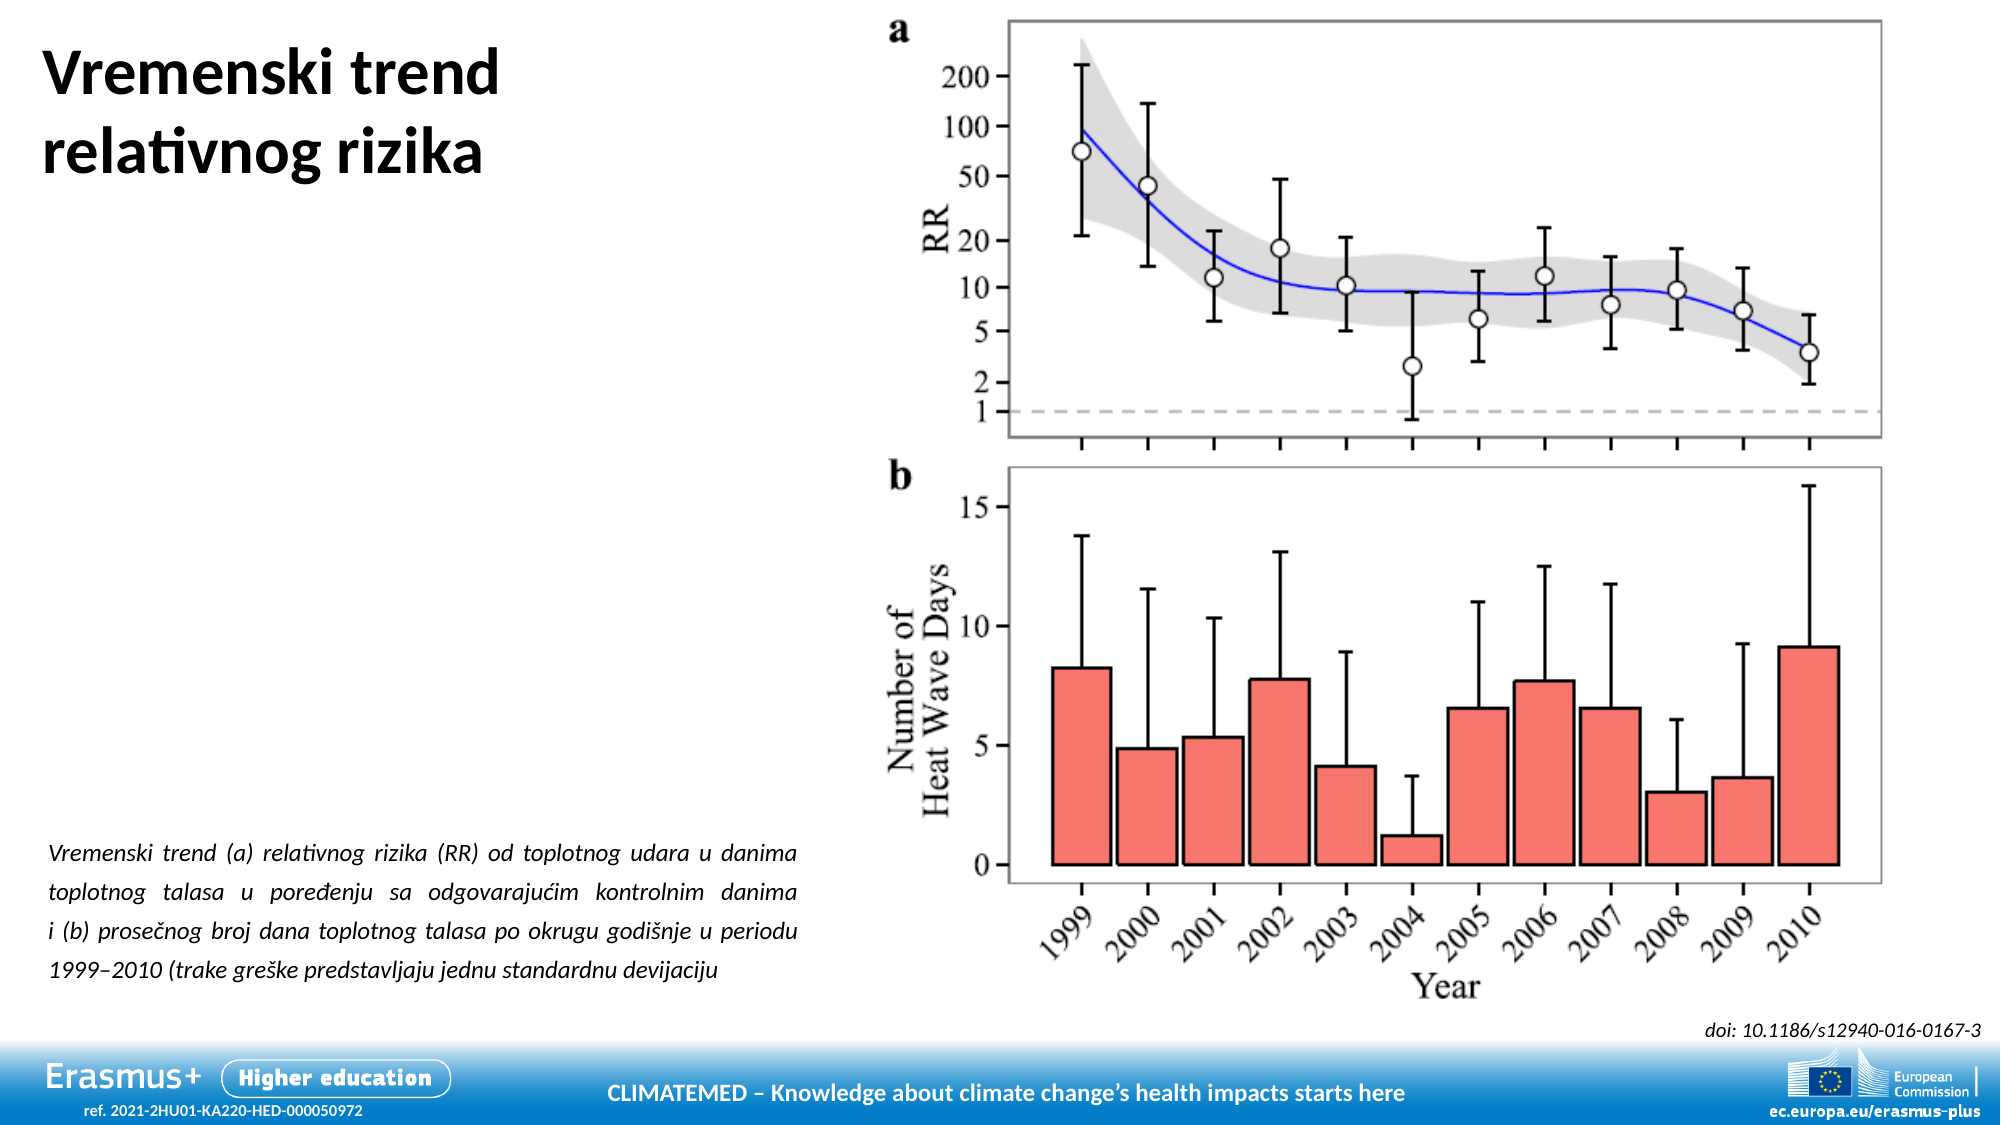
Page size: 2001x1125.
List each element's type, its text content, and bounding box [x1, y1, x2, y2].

text_box Vremenski trend relativnog rizika [28, 20, 517, 195]
picture [0, 7, 2000, 1125]
text_box Vremenski trend (a) relativnog rizika (RR) od toplotnog udara u danima toplotnog talasa u poređenju sa odgovarajućim kontrolnim danima i (b) prosečnog broj dana toplotnog talasa po okrugu godišnje u periodu 1999–2010 (trake greške predstavljaju jednu standardnu devijaciju [33, 820, 814, 991]
text_box doi: 10.1186/s12940-016-0167-3 [1492, 1009, 1996, 1050]
